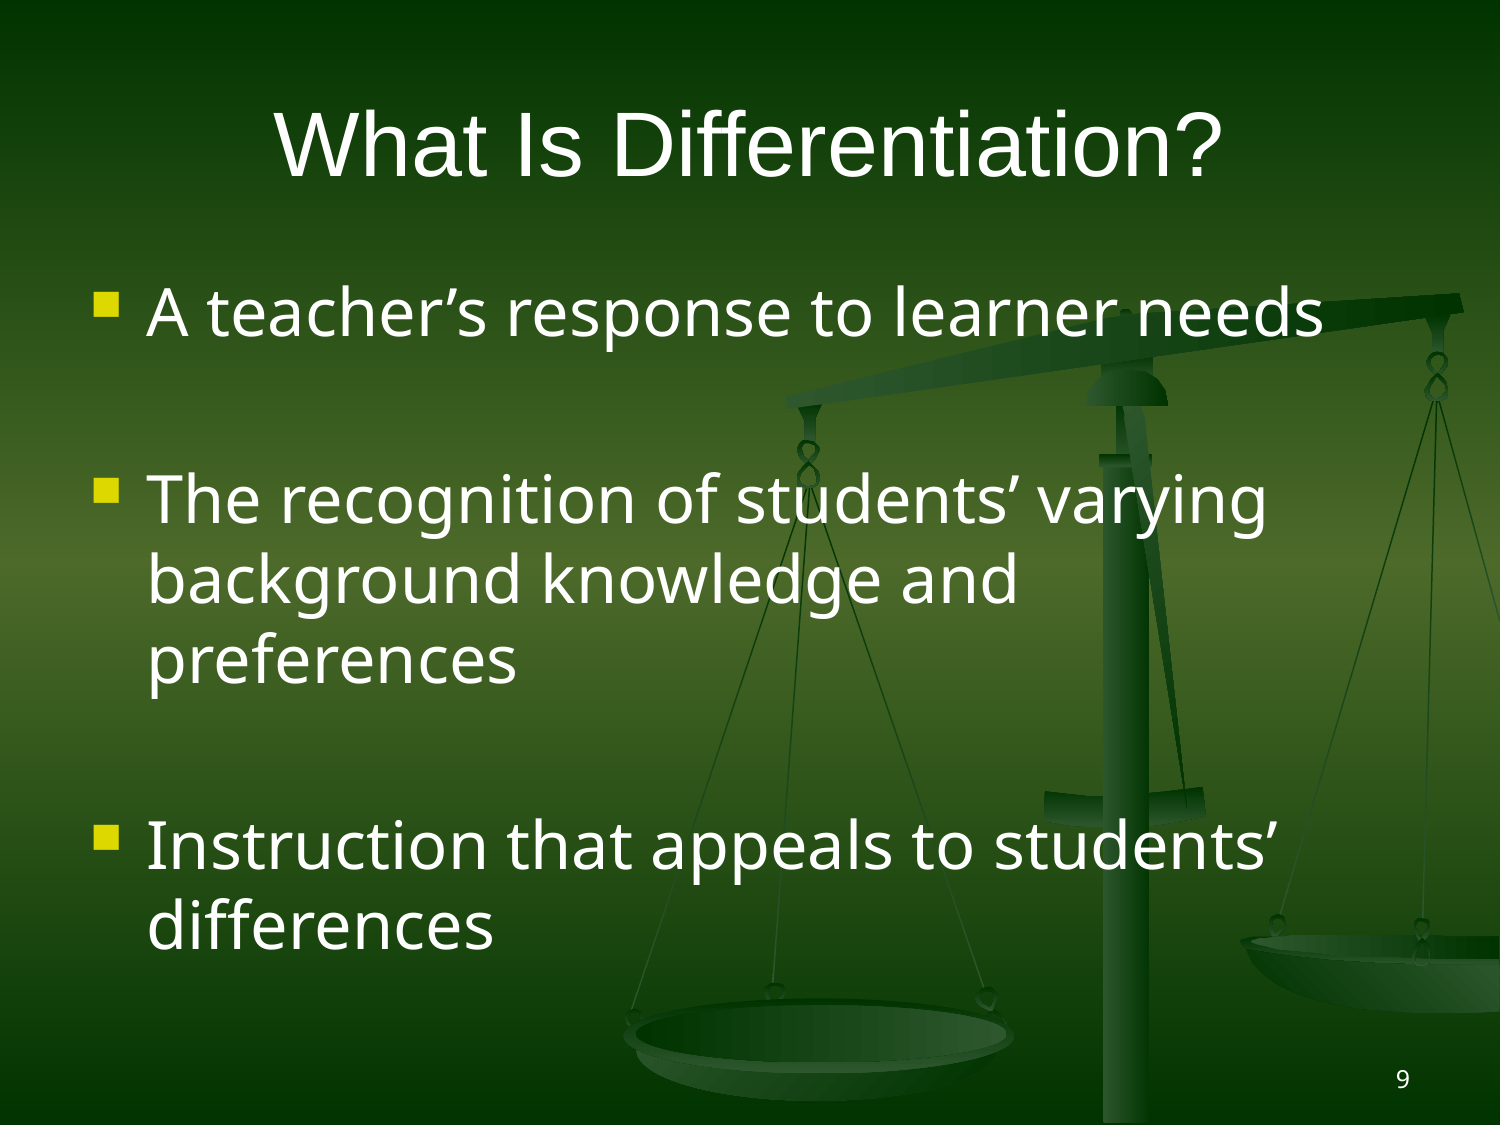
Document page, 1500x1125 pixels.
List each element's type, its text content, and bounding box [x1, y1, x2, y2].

title What Is Differentiation? [74, 45, 1426, 234]
list A teacher’s response to learner needs The recognition of students’ varying background knowledge and preferences Instruction that appeals to students’ differences [74, 262, 1426, 1006]
slide_number 9 [1074, 1029, 1426, 1106]
